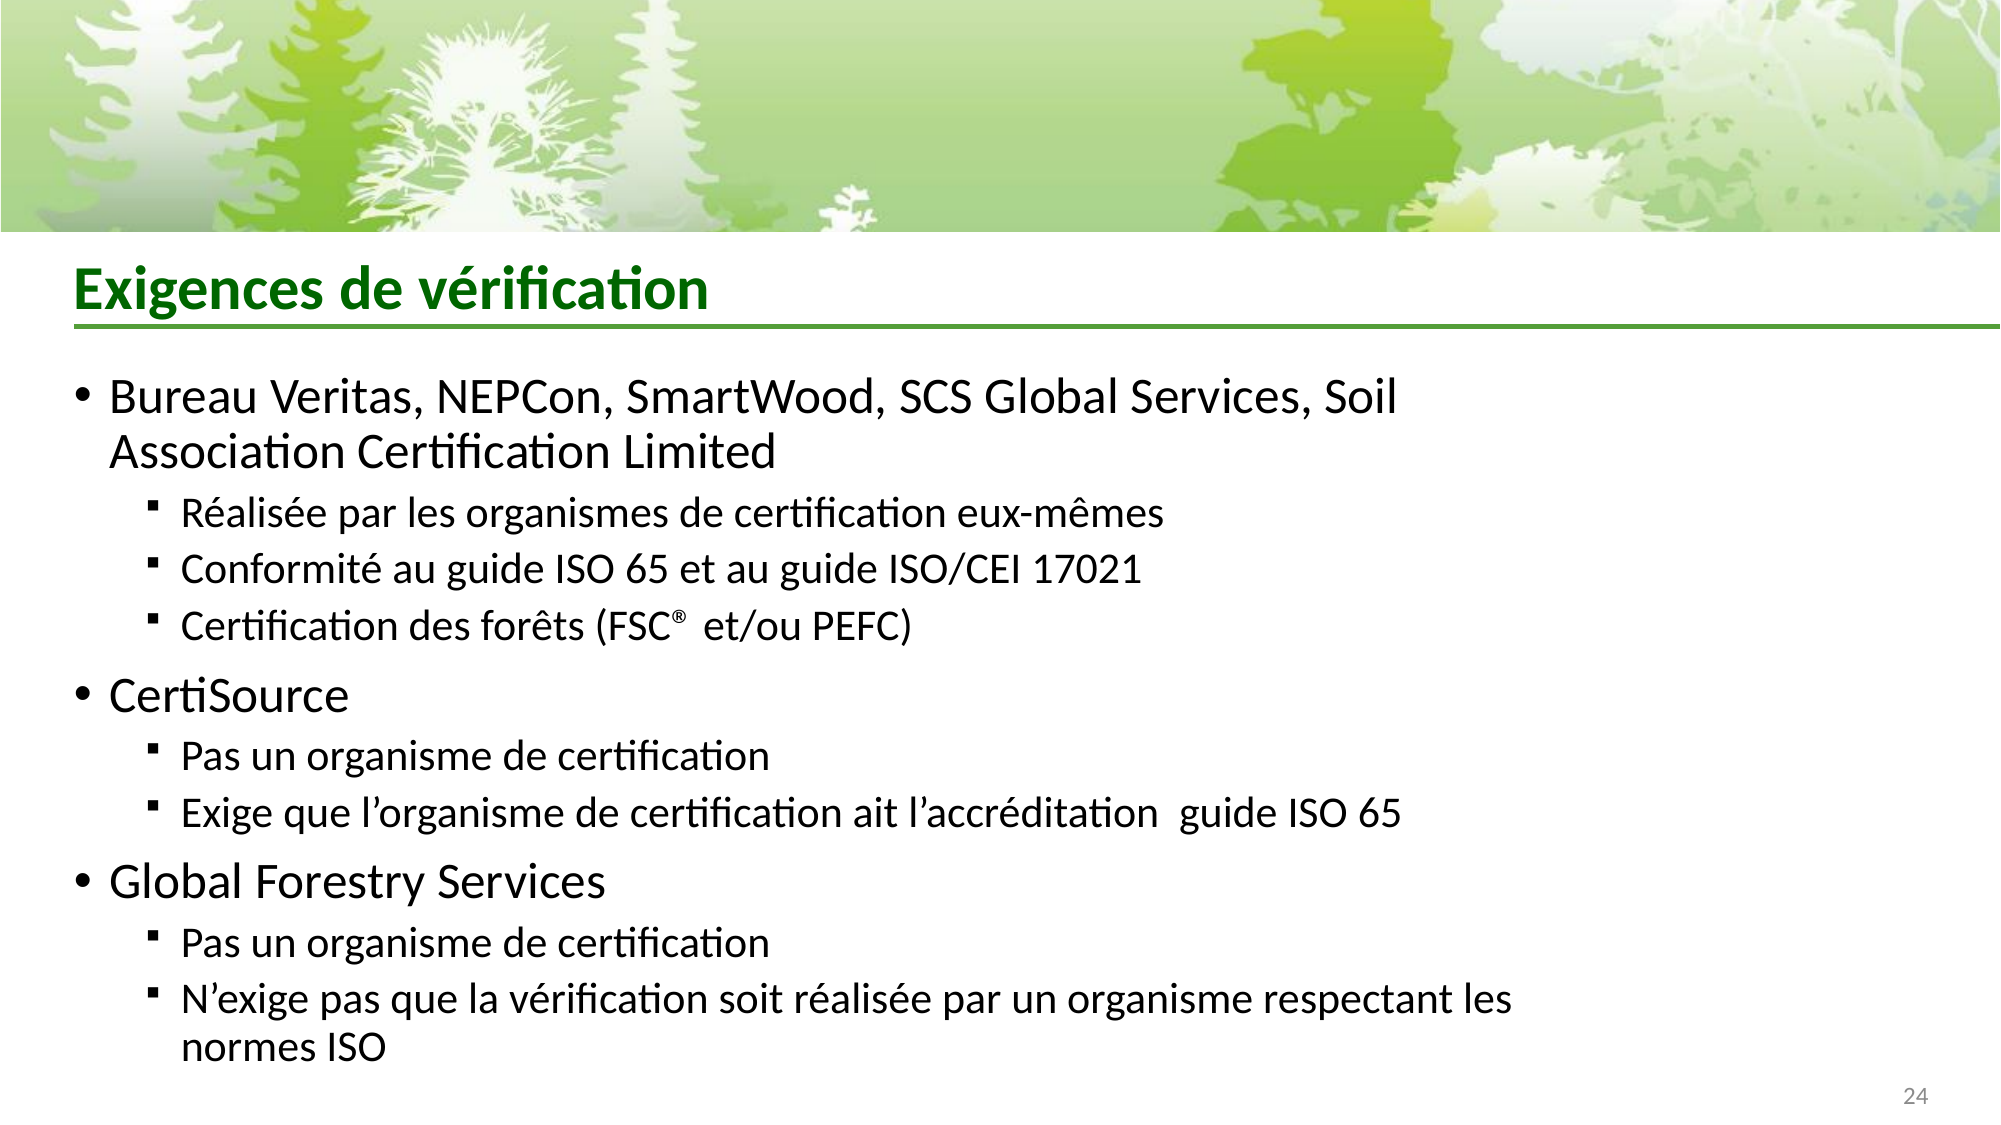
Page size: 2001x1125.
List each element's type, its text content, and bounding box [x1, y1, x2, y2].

title Exigences de vérification [58, 195, 1409, 362]
slide_number 24 [1493, 1065, 1944, 1125]
picture [0, 0, 2000, 232]
list Bureau Veritas, NEPCon, SmartWood, SCS Global Services, Soil Association Certification Limited Réalisée par les organismes de certification eux-mêmes Conformité au guide ISO 65 et au guide ISO/CEI 17021 Certification des forêts (FSC® et/ou PEFC) CertiSource Pas un organisme de certification Exige que l’organisme de certification ait l’accréditation guide ISO 65 Global Forestry Services Pas un organisme de certification N’exige pas que la vérification soit réalisée par un organisme respectant les normes ISO [58, 362, 1542, 1082]
